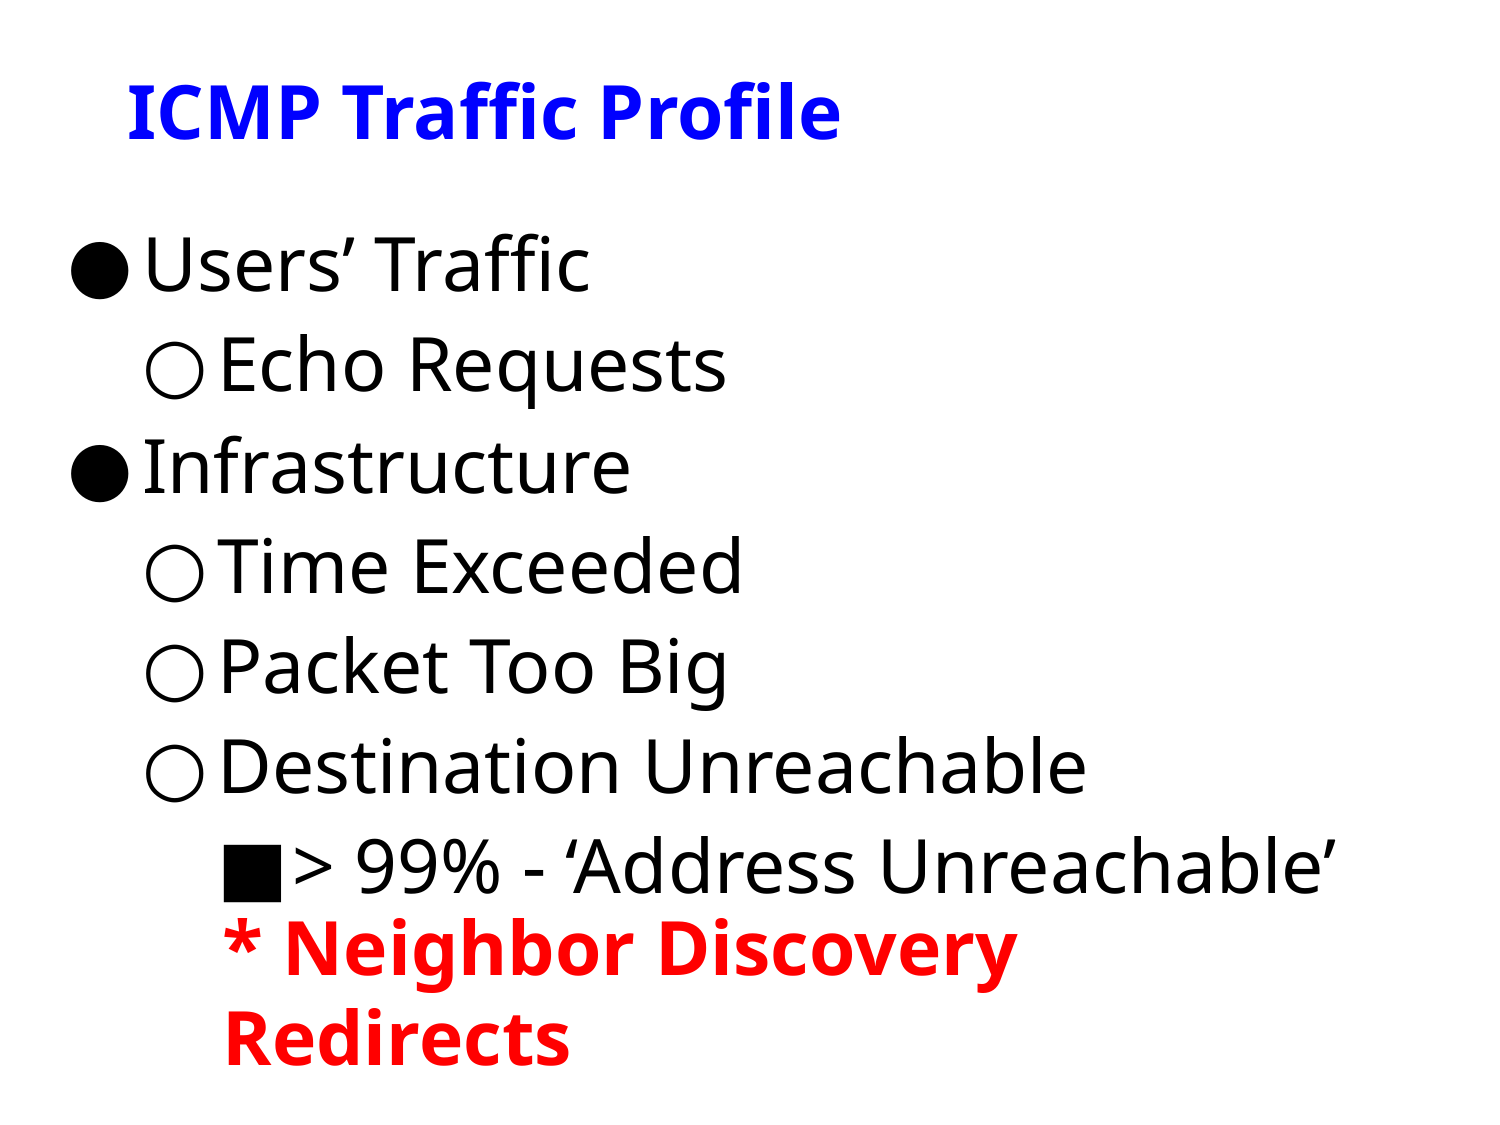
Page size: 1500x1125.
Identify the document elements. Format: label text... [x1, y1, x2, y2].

title ICMP Traffic Profile [75, 45, 1425, 170]
list Users’ Traffic Echo Requests Infrastructure Time Exceeded Packet Too Big Destination Unreachable > 99% - ‘Address Unreachable’ [52, 201, 1421, 952]
text_box * Neighbor Discovery Redirects [207, 885, 1402, 1049]
